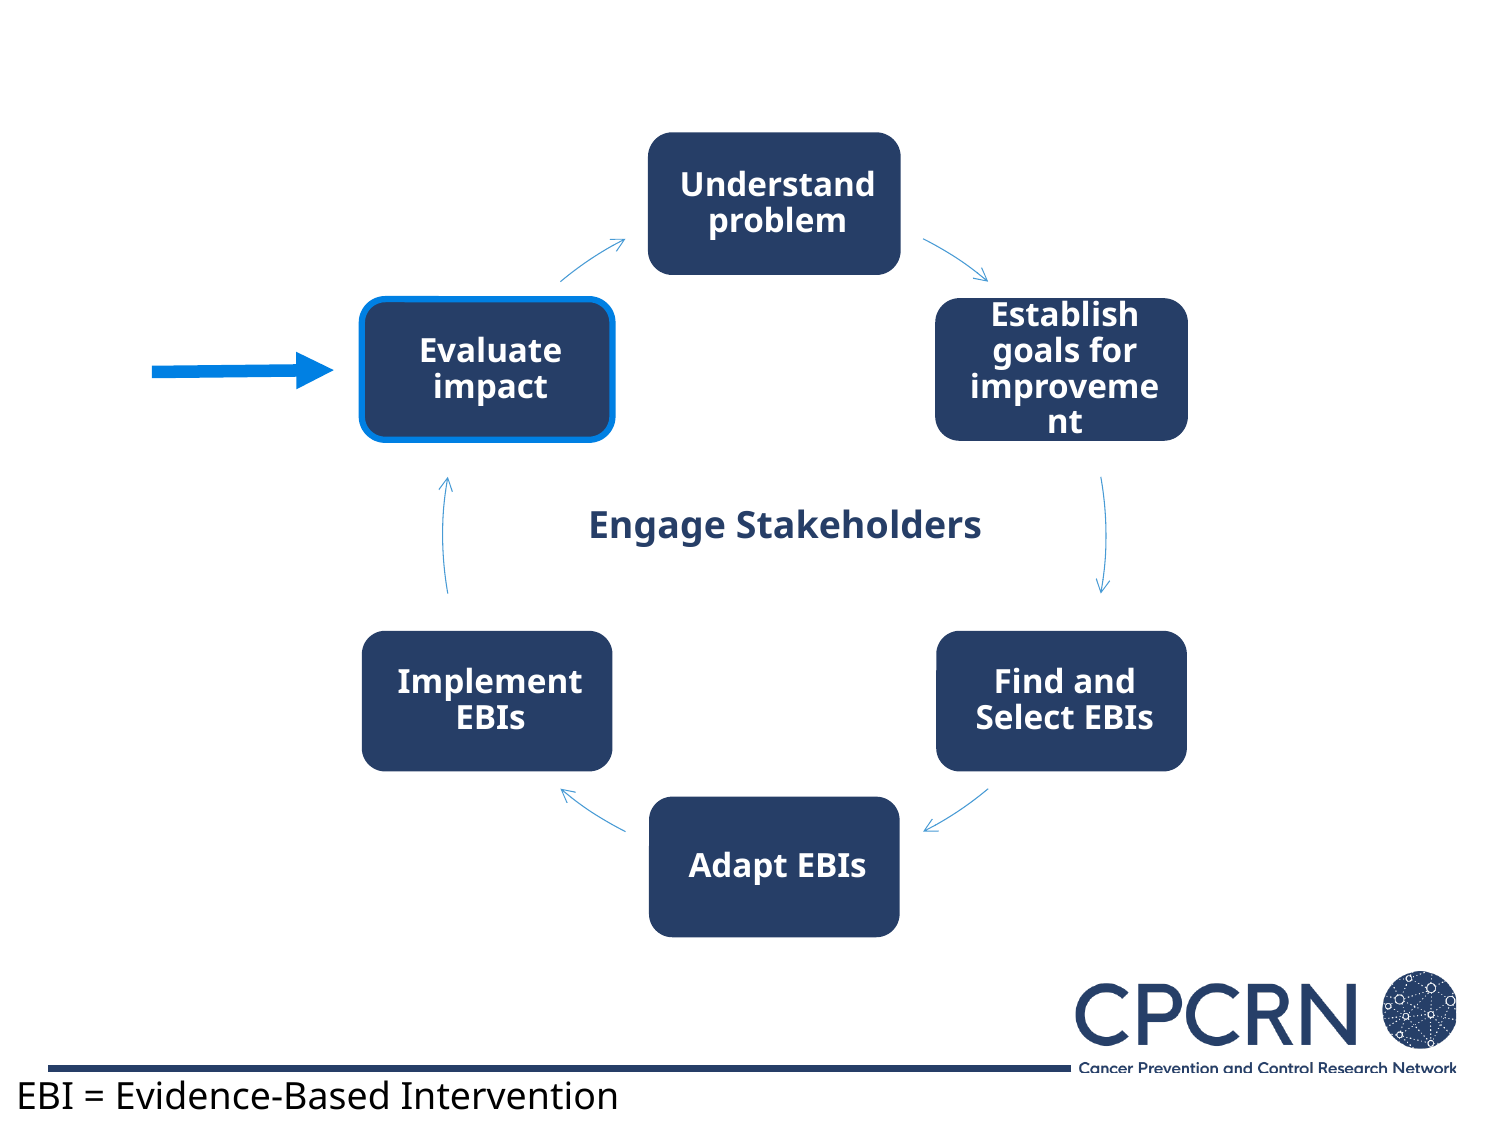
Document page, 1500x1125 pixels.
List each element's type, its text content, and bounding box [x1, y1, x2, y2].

text_box EBI = Evidence-Based Intervention [1, 1064, 635, 1125]
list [0, 133, 1500, 938]
